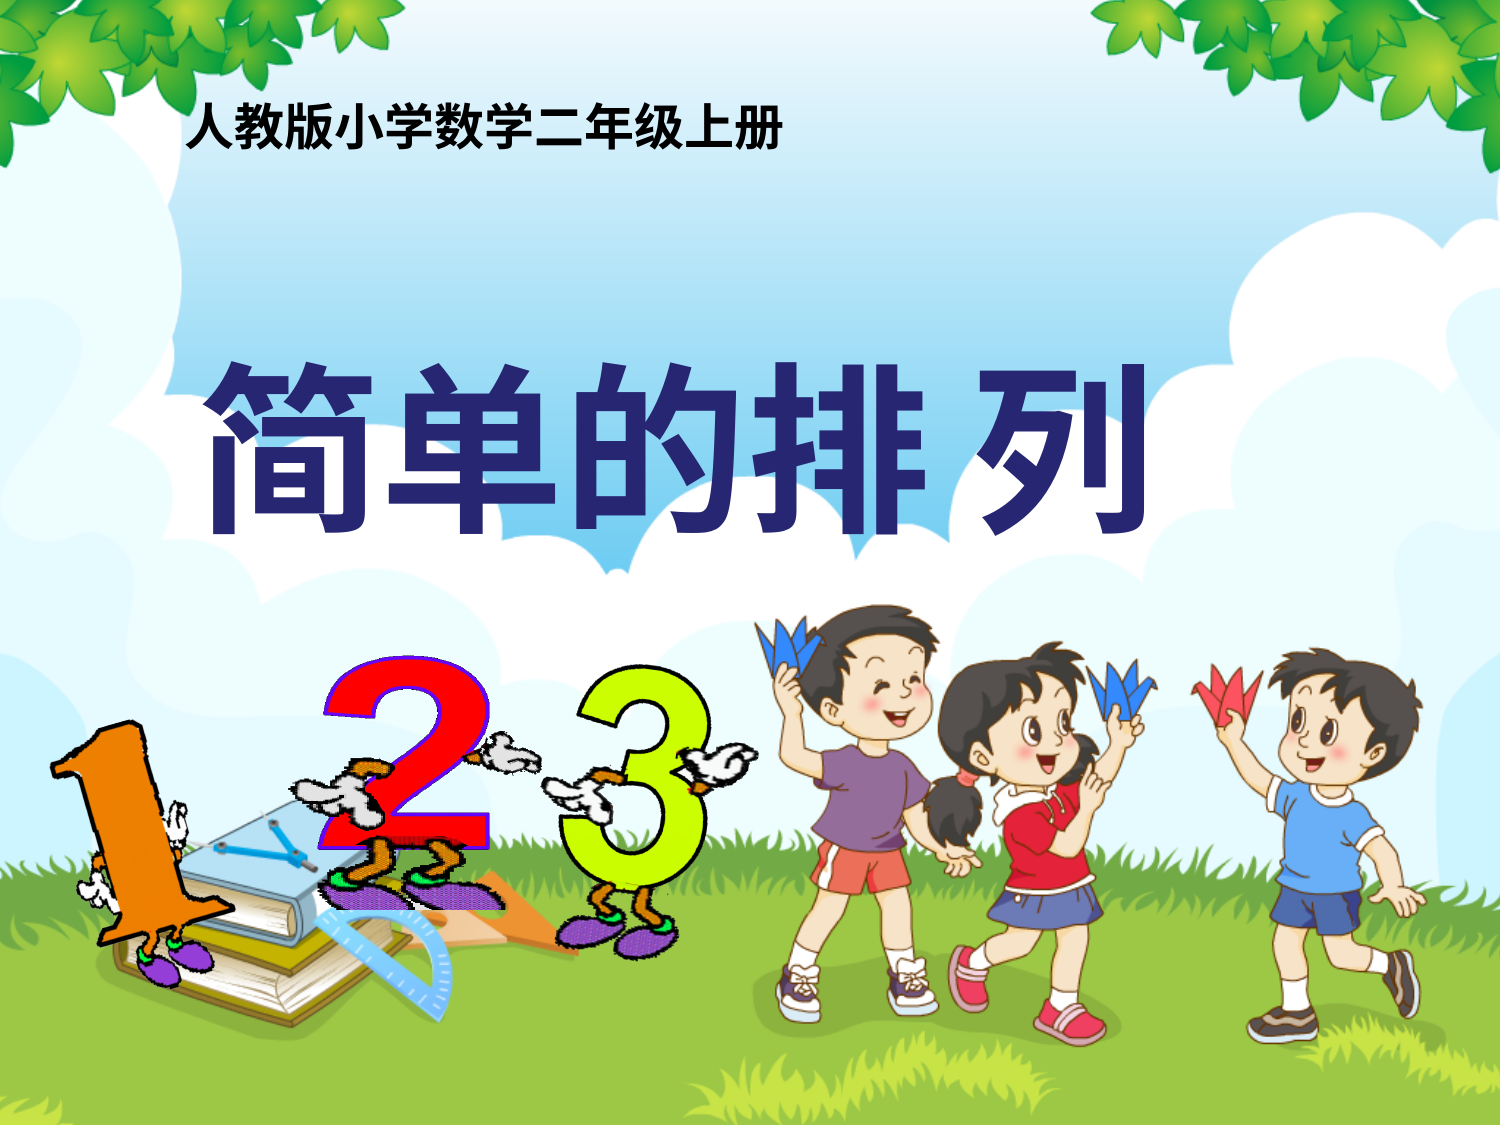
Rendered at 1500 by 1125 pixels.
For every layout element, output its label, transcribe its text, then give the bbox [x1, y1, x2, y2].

text_box 人教版小学数学二年级上册 [0, 88, 1046, 164]
picture [0, 0, 1500, 1125]
text_box 简单的排 列 [182, 328, 1264, 563]
